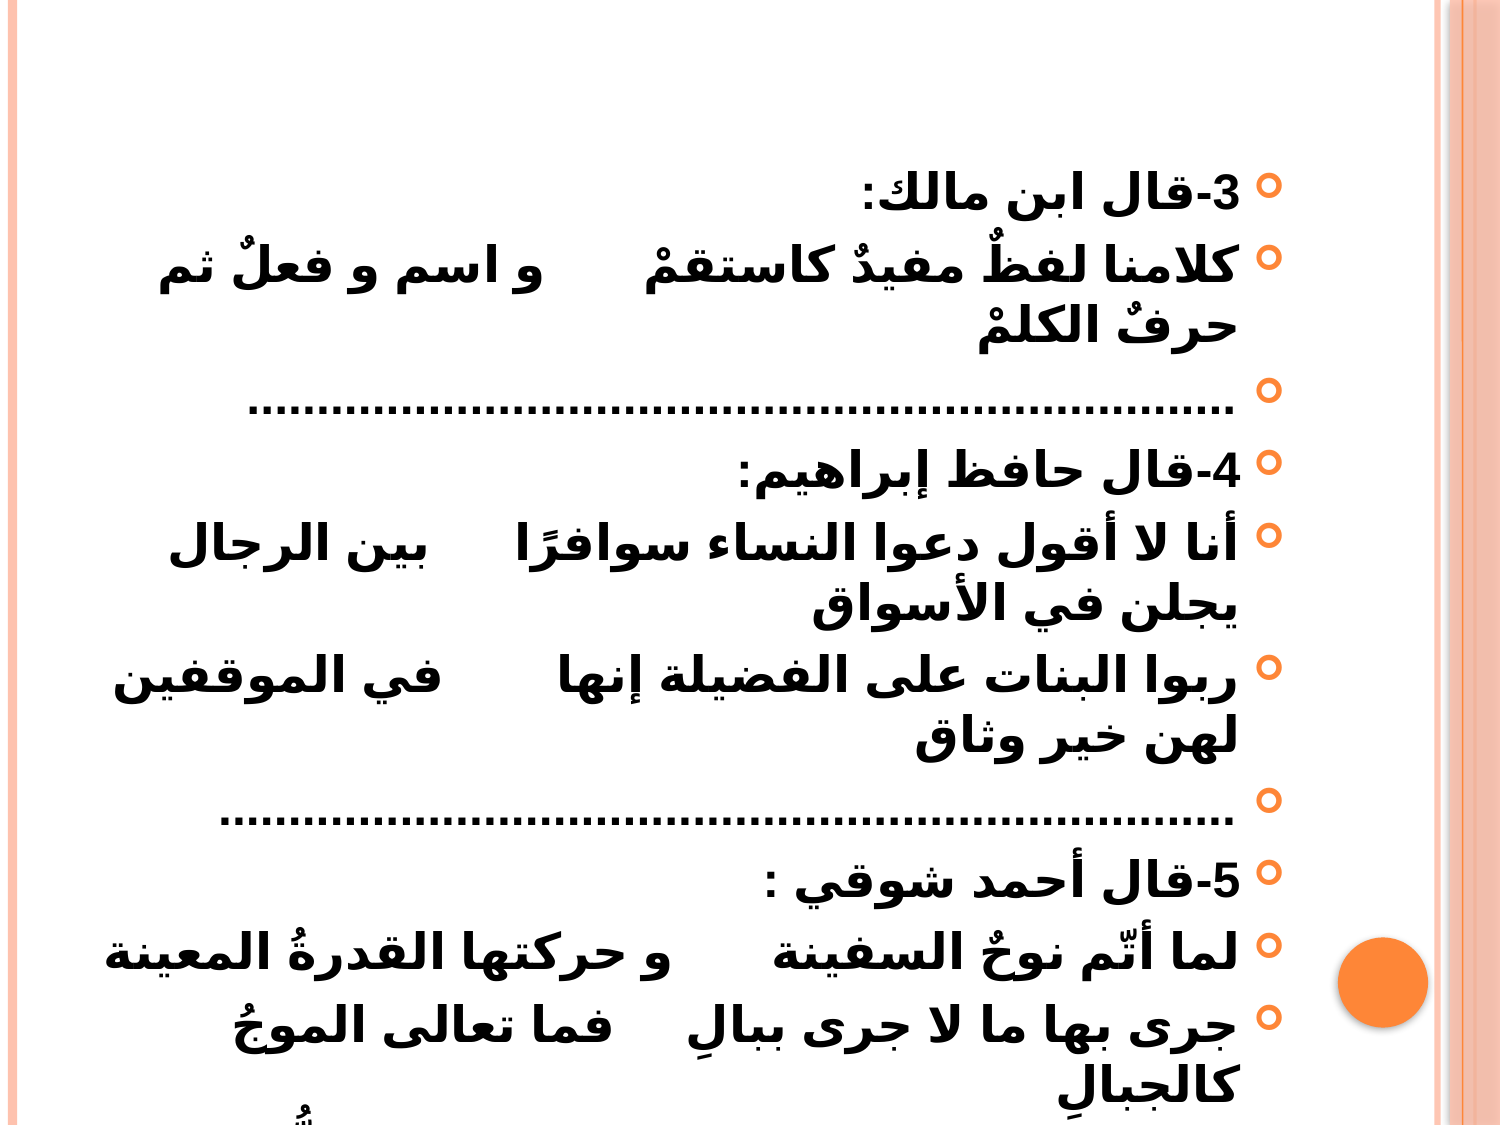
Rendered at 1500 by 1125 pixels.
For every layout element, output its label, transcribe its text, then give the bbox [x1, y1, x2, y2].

list 3-قال ابن مالك: كلامنا لفظٌ مفيدٌ كاستقمْ و اسم و فعلٌ ثم حرفٌ الكلمْ ....................................................................... 4-قال حافظ إبراهيم: أنا لا أقول دعوا النساء سوافرًا بين الرجال يجلن في الأسواق ربوا البنات على الفضيلة إنها في الموقفين لهن خير وثاق ......................................................................... 5-قال أحمد شوقي : لما أتّم نوحٌ السفينة و حركتها القدرةُ المعينة جرى بها ما لا جرى ببالِ فما تعالى الموجُ كالجبالِ حتى مشى الليثُ مع الحمارِ و أخذ القطُّ بأيدي الفأرِ ......................................................................... [74, 152, 1301, 1063]
